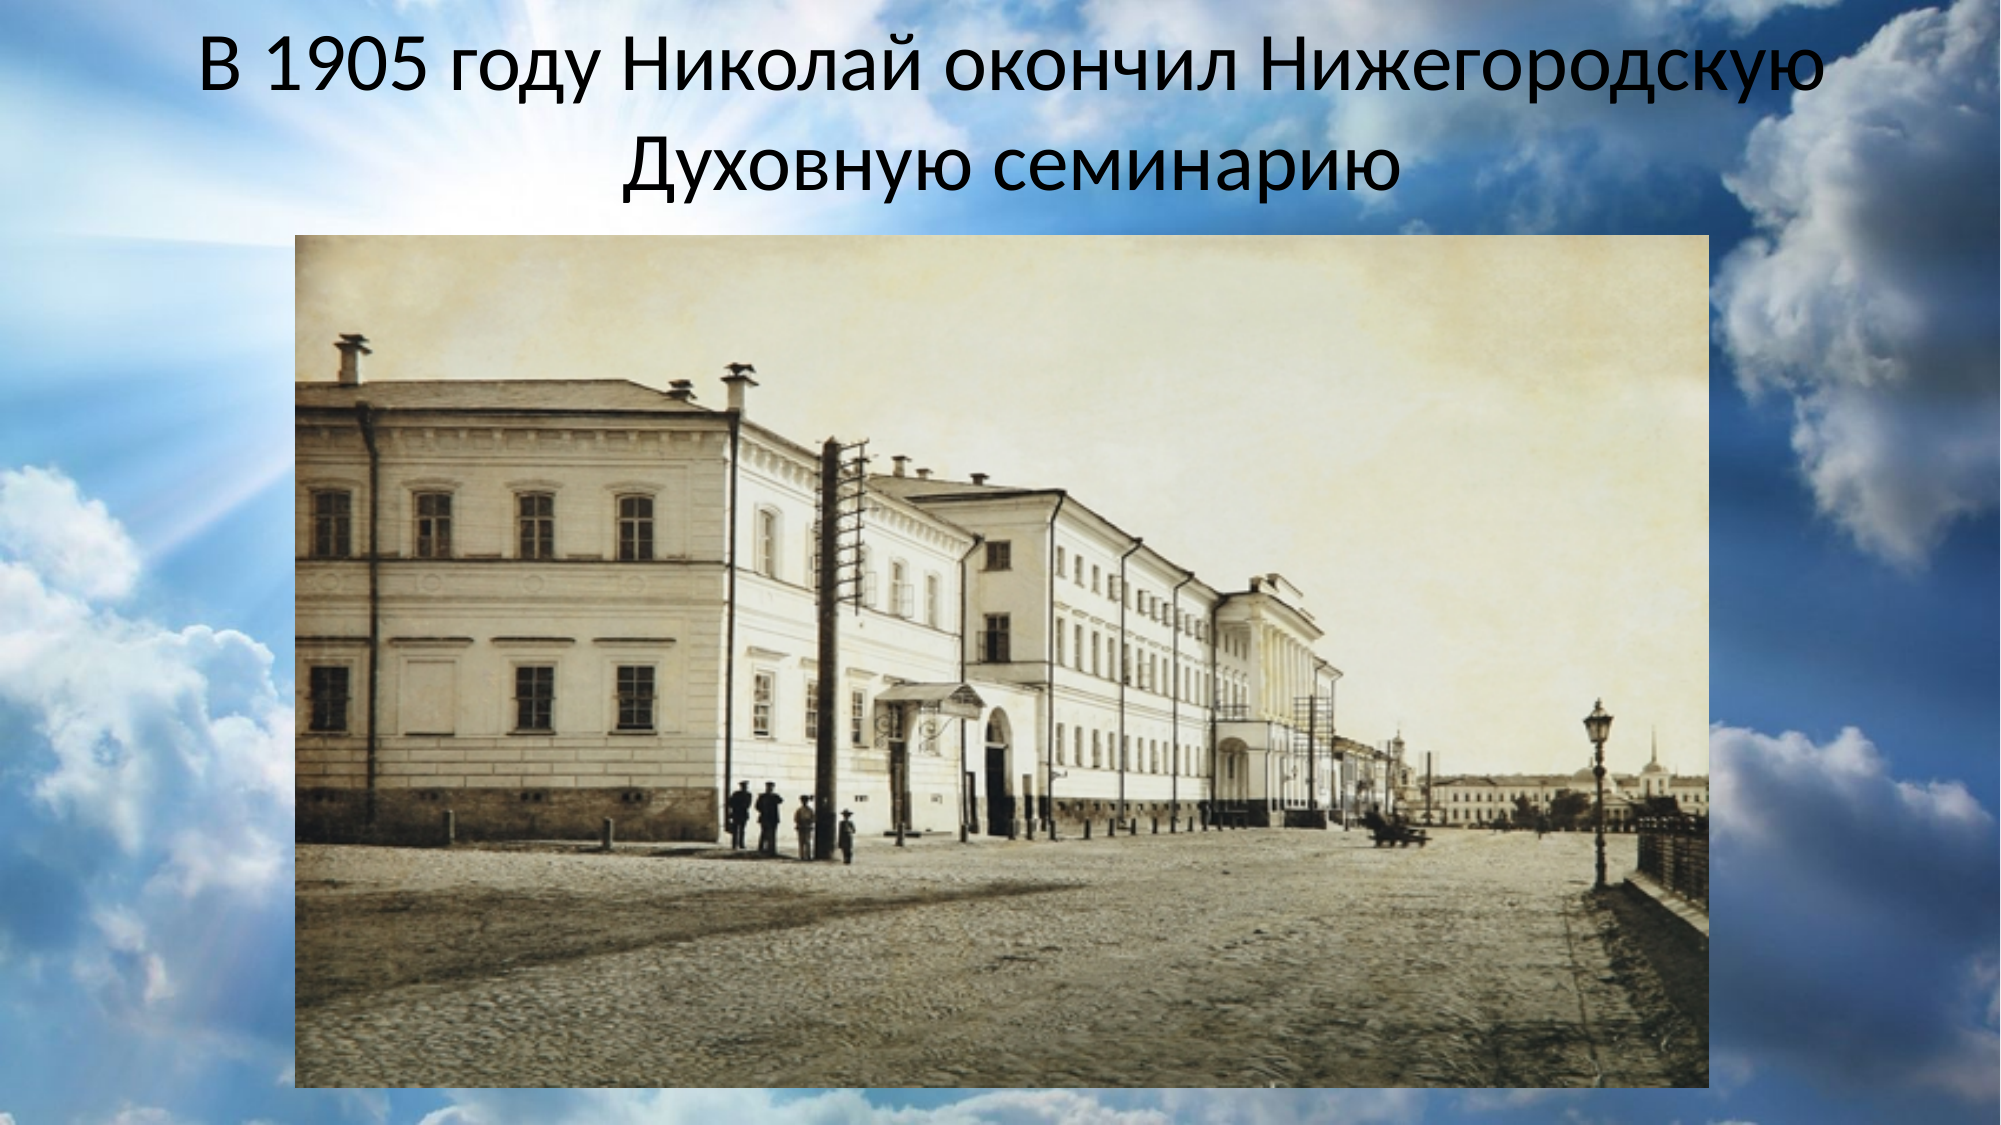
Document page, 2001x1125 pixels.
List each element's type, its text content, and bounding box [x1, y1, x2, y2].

picture [0, 0, 2001, 1125]
text_box В 1905 году Николай окончил Нижегородскую Духовную семинарию [88, 0, 1938, 215]
